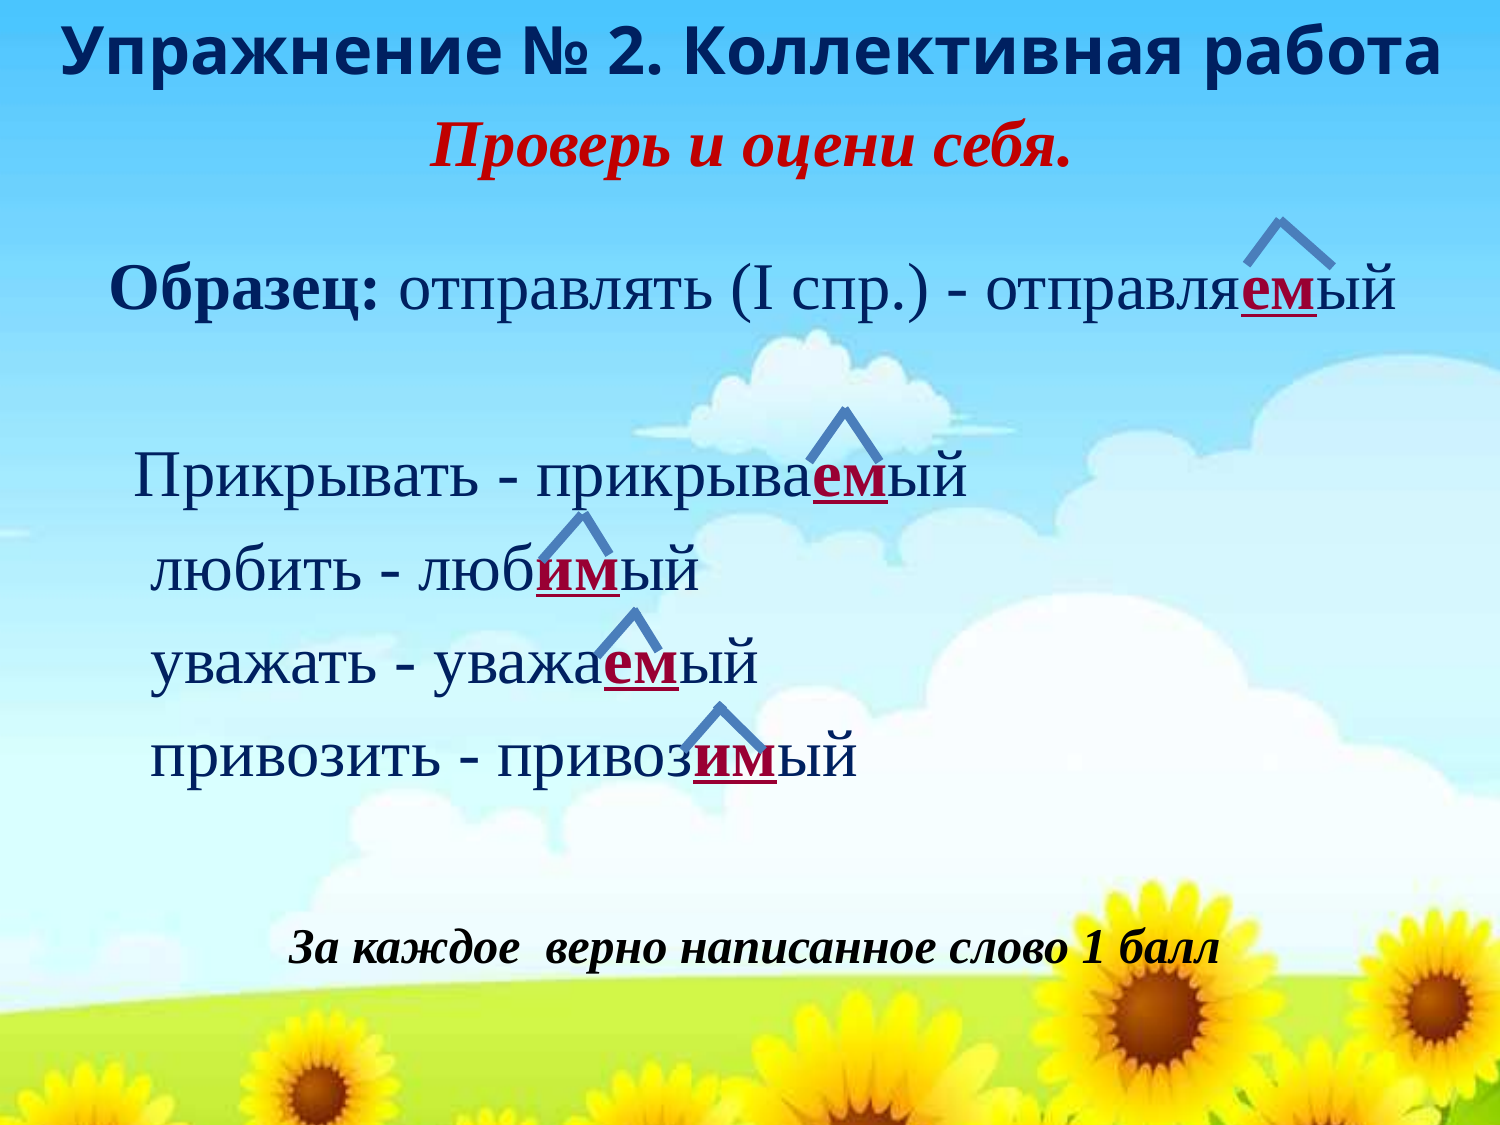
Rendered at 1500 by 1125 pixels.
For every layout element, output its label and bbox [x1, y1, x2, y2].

picture [0, 0, 1500, 1125]
text_box [682, 703, 724, 751]
text_box [583, 513, 610, 555]
text_box [1246, 219, 1280, 265]
text_box [596, 609, 638, 657]
text_box [1281, 219, 1334, 267]
text_box [541, 514, 583, 562]
text_box [724, 703, 764, 751]
text_box [638, 609, 659, 652]
text_box [843, 408, 880, 462]
text_box [808, 408, 842, 462]
